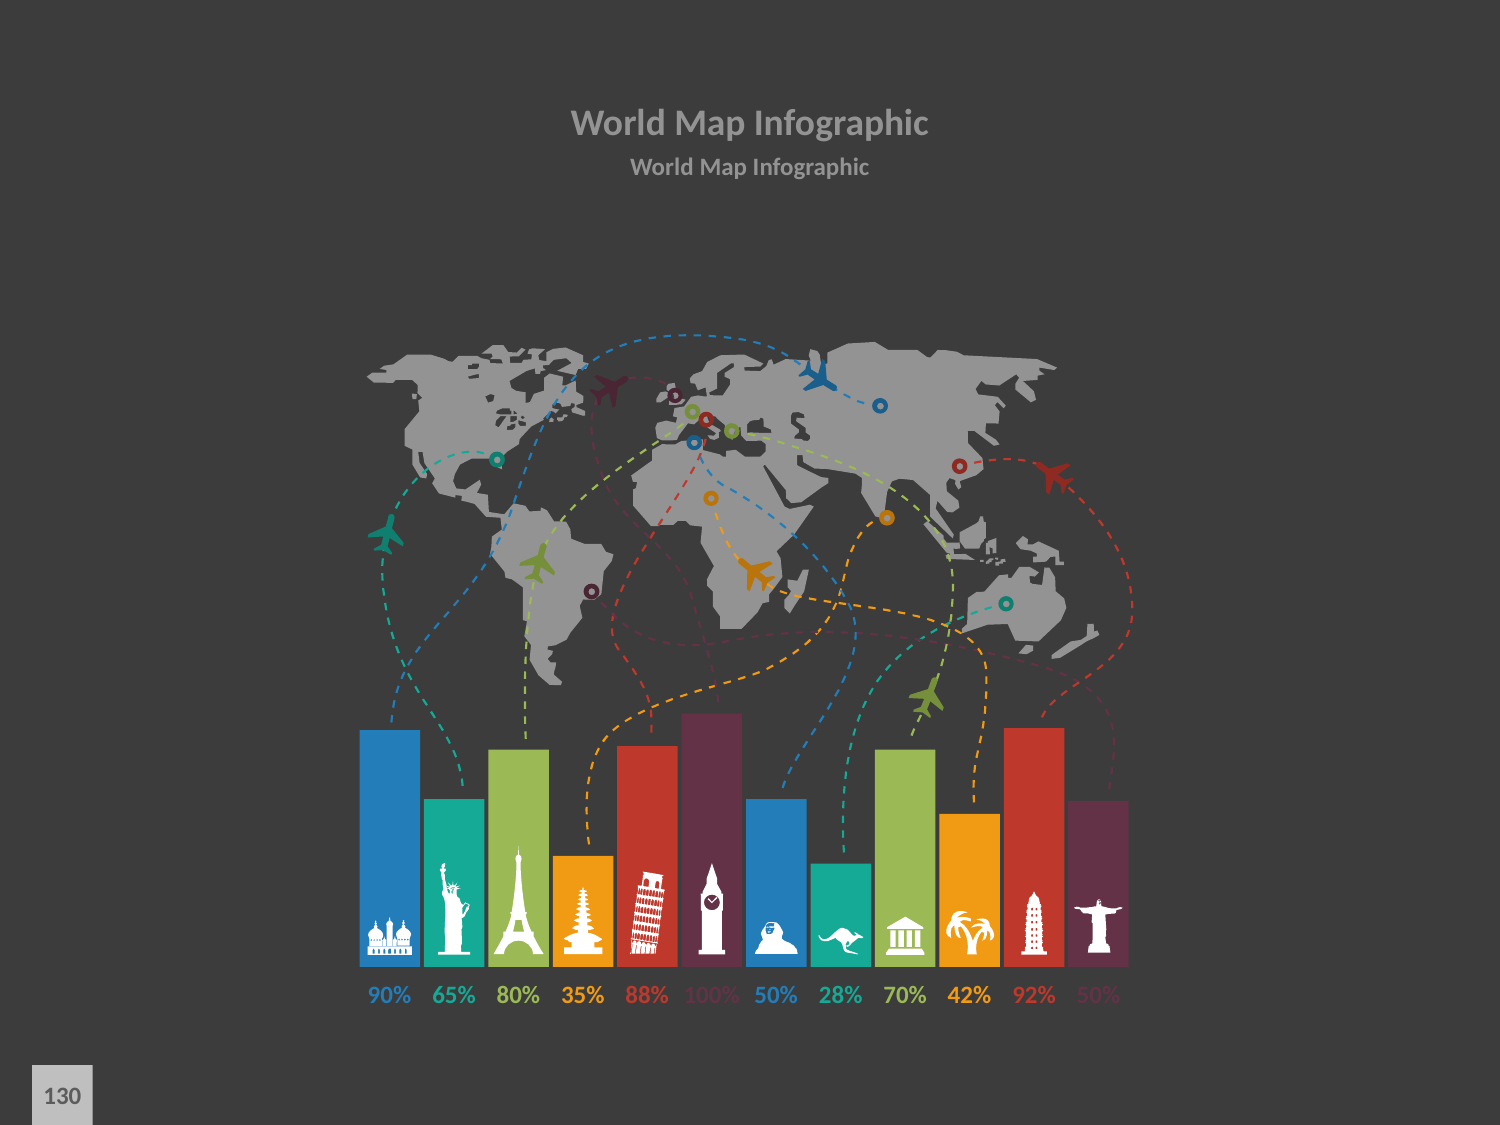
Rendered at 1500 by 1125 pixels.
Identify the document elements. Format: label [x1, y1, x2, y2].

text_box [423, 798, 485, 968]
text_box [810, 863, 872, 968]
list [412, 149, 1088, 183]
text_box [359, 333, 1134, 968]
text_box [552, 855, 614, 968]
text_box [352, 970, 1136, 1016]
title [287, 91, 1213, 150]
text_box [1067, 800, 1129, 968]
